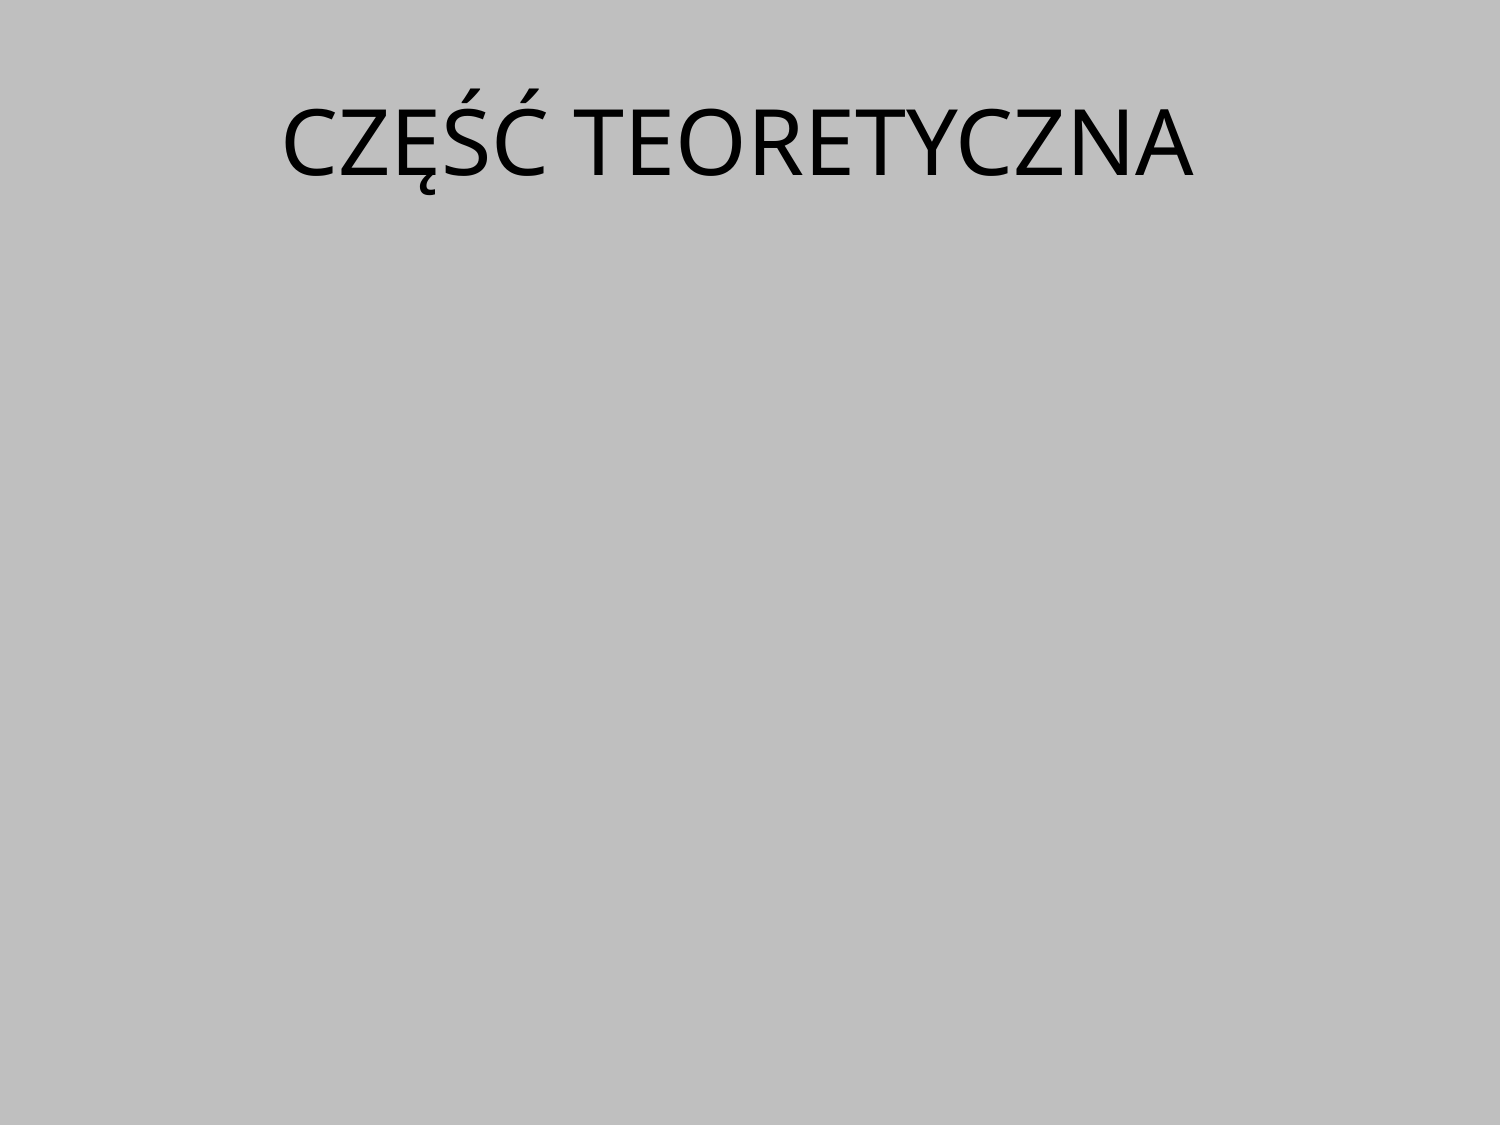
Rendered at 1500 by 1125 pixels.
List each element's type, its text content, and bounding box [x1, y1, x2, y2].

title CZĘŚĆ TEORETYCZNA [75, 45, 1425, 233]
